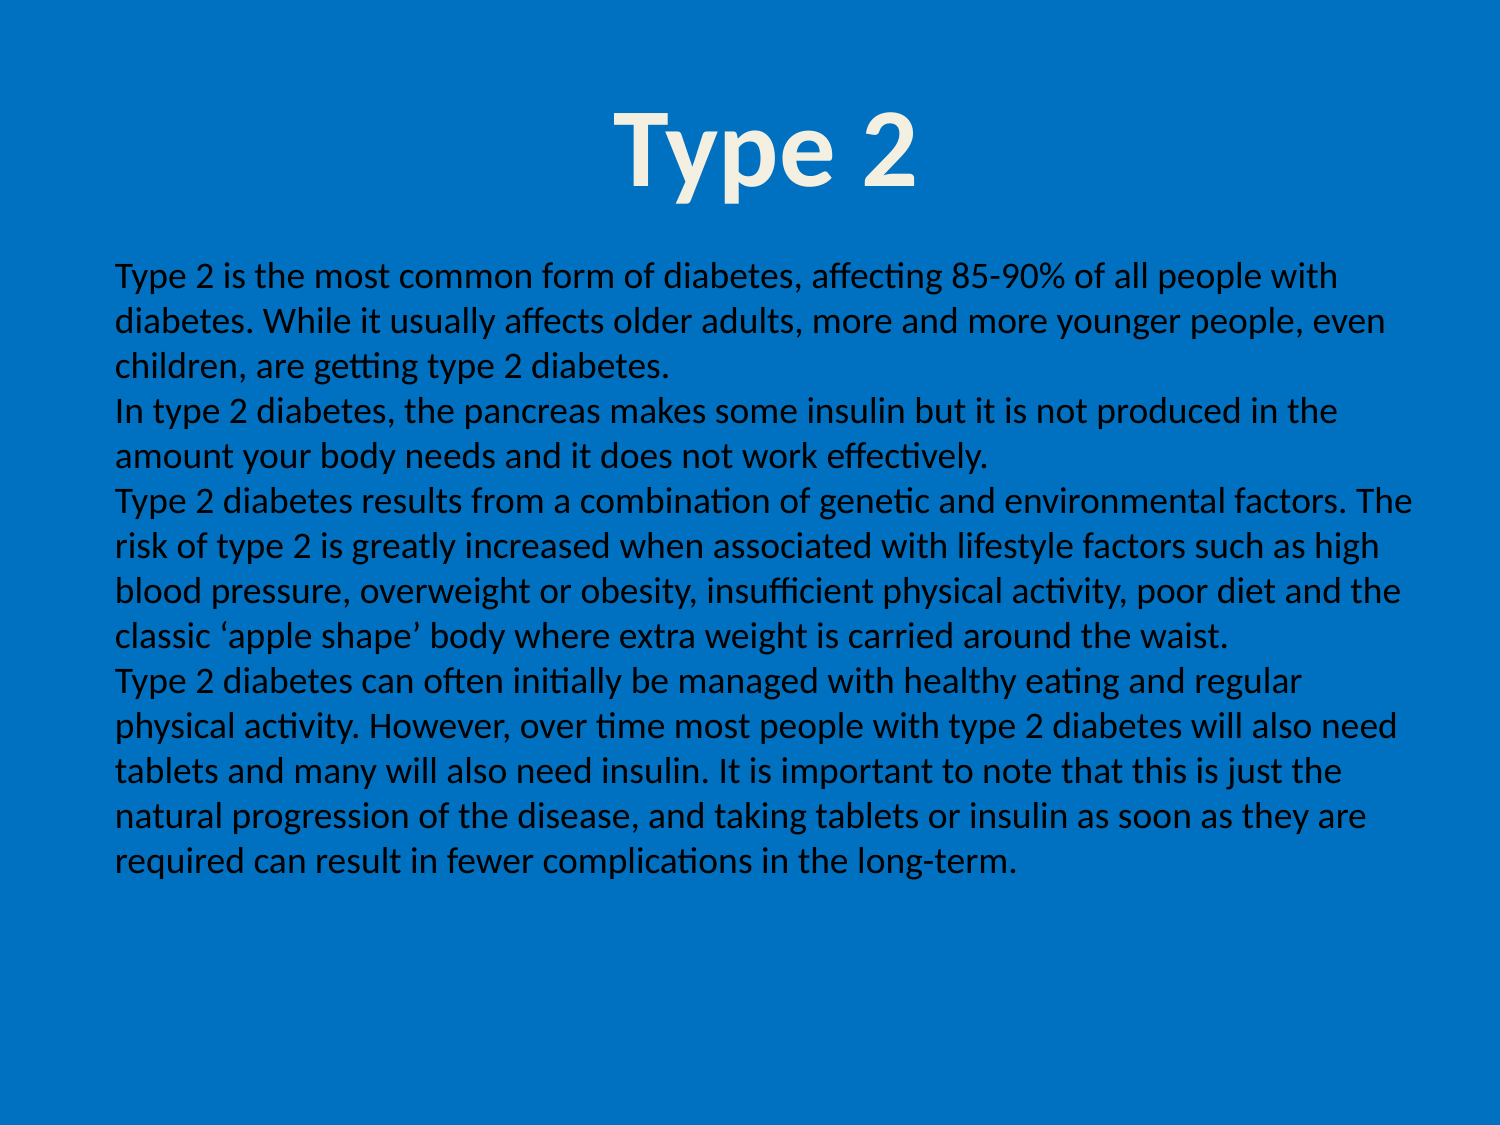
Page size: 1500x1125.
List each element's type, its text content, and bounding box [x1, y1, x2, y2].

text_box Type 2 is the most common form of diabetes, affecting 85-90% of all people with diabetes. While it usually affects older adults, more and more younger people, even children, are getting type 2 diabetes. In type 2 diabetes, the pancreas makes some insulin but it is not produced in the amount your body needs and it does not work effectively. Type 2 diabetes results from a combination of genetic and environmental factors. The risk of type 2 is greatly increased when associated with lifestyle factors such as high blood pressure, overweight or obesity, insufficient physical activity, poor diet and the classic ‘apple shape’ body where extra weight is carried around the waist. Type 2 diabetes can often initially be managed with healthy eating and regular physical activity. However, over time most people with type 2 diabetes will also need tablets and many will also need insulin. It is important to note that this is just the natural progression of the disease, and taking tablets or insulin as soon as they are required can result in fewer complications in the long-term. [100, 243, 1436, 889]
text_box Type 2 [598, 66, 934, 217]
